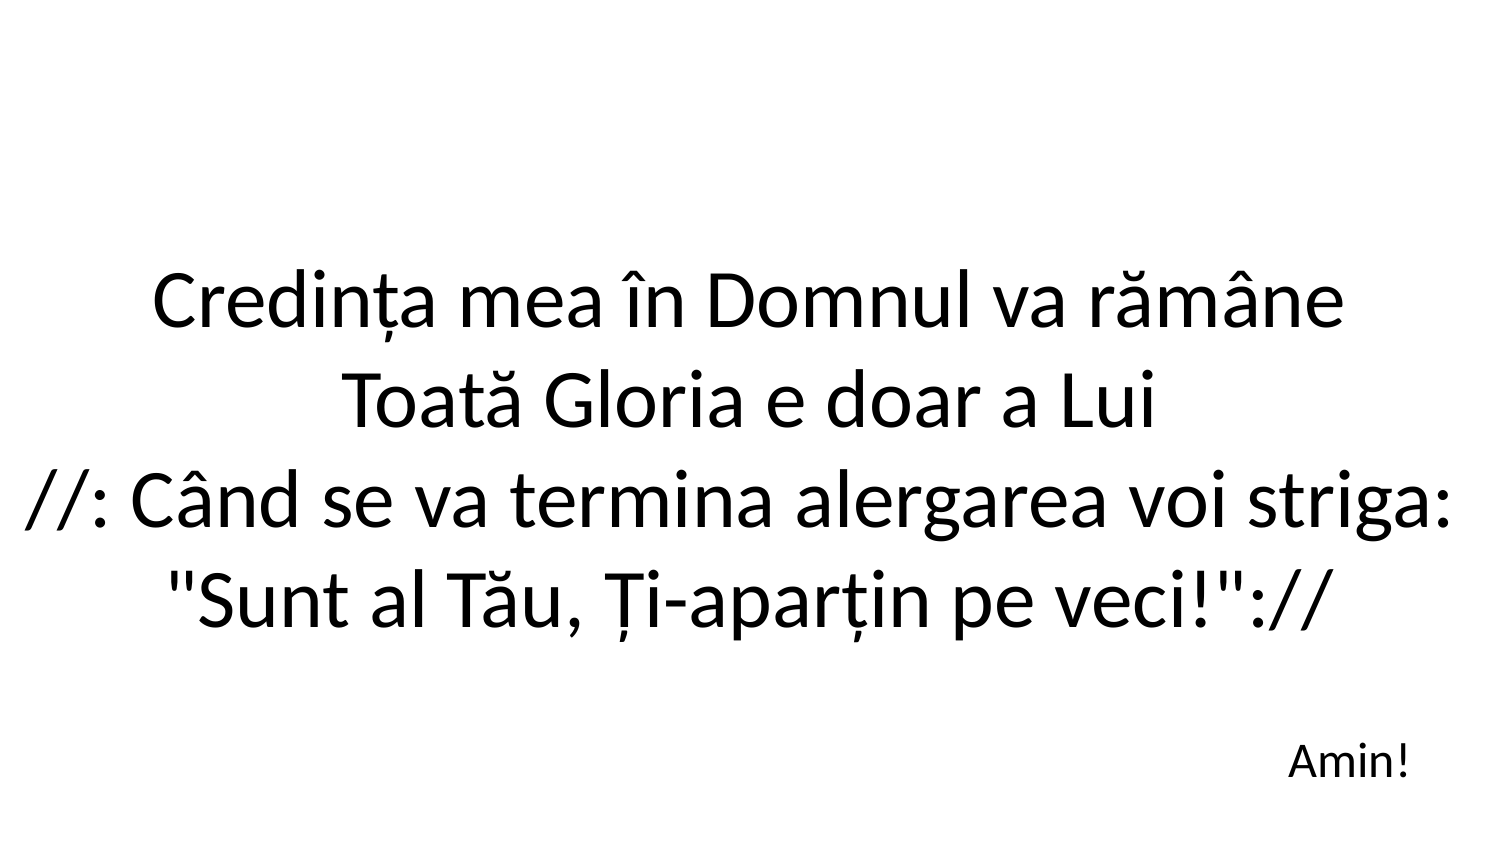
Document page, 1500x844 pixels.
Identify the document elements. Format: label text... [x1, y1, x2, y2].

text_box Amin! [1273, 674, 1427, 795]
text_box Credința mea în Domnul va rămâne Toată Gloria e doar a Lui //: Când se va termina alergarea voi striga: "Sunt al Tău, Ți-aparțin pe veci!":// [10, 192, 1490, 652]
